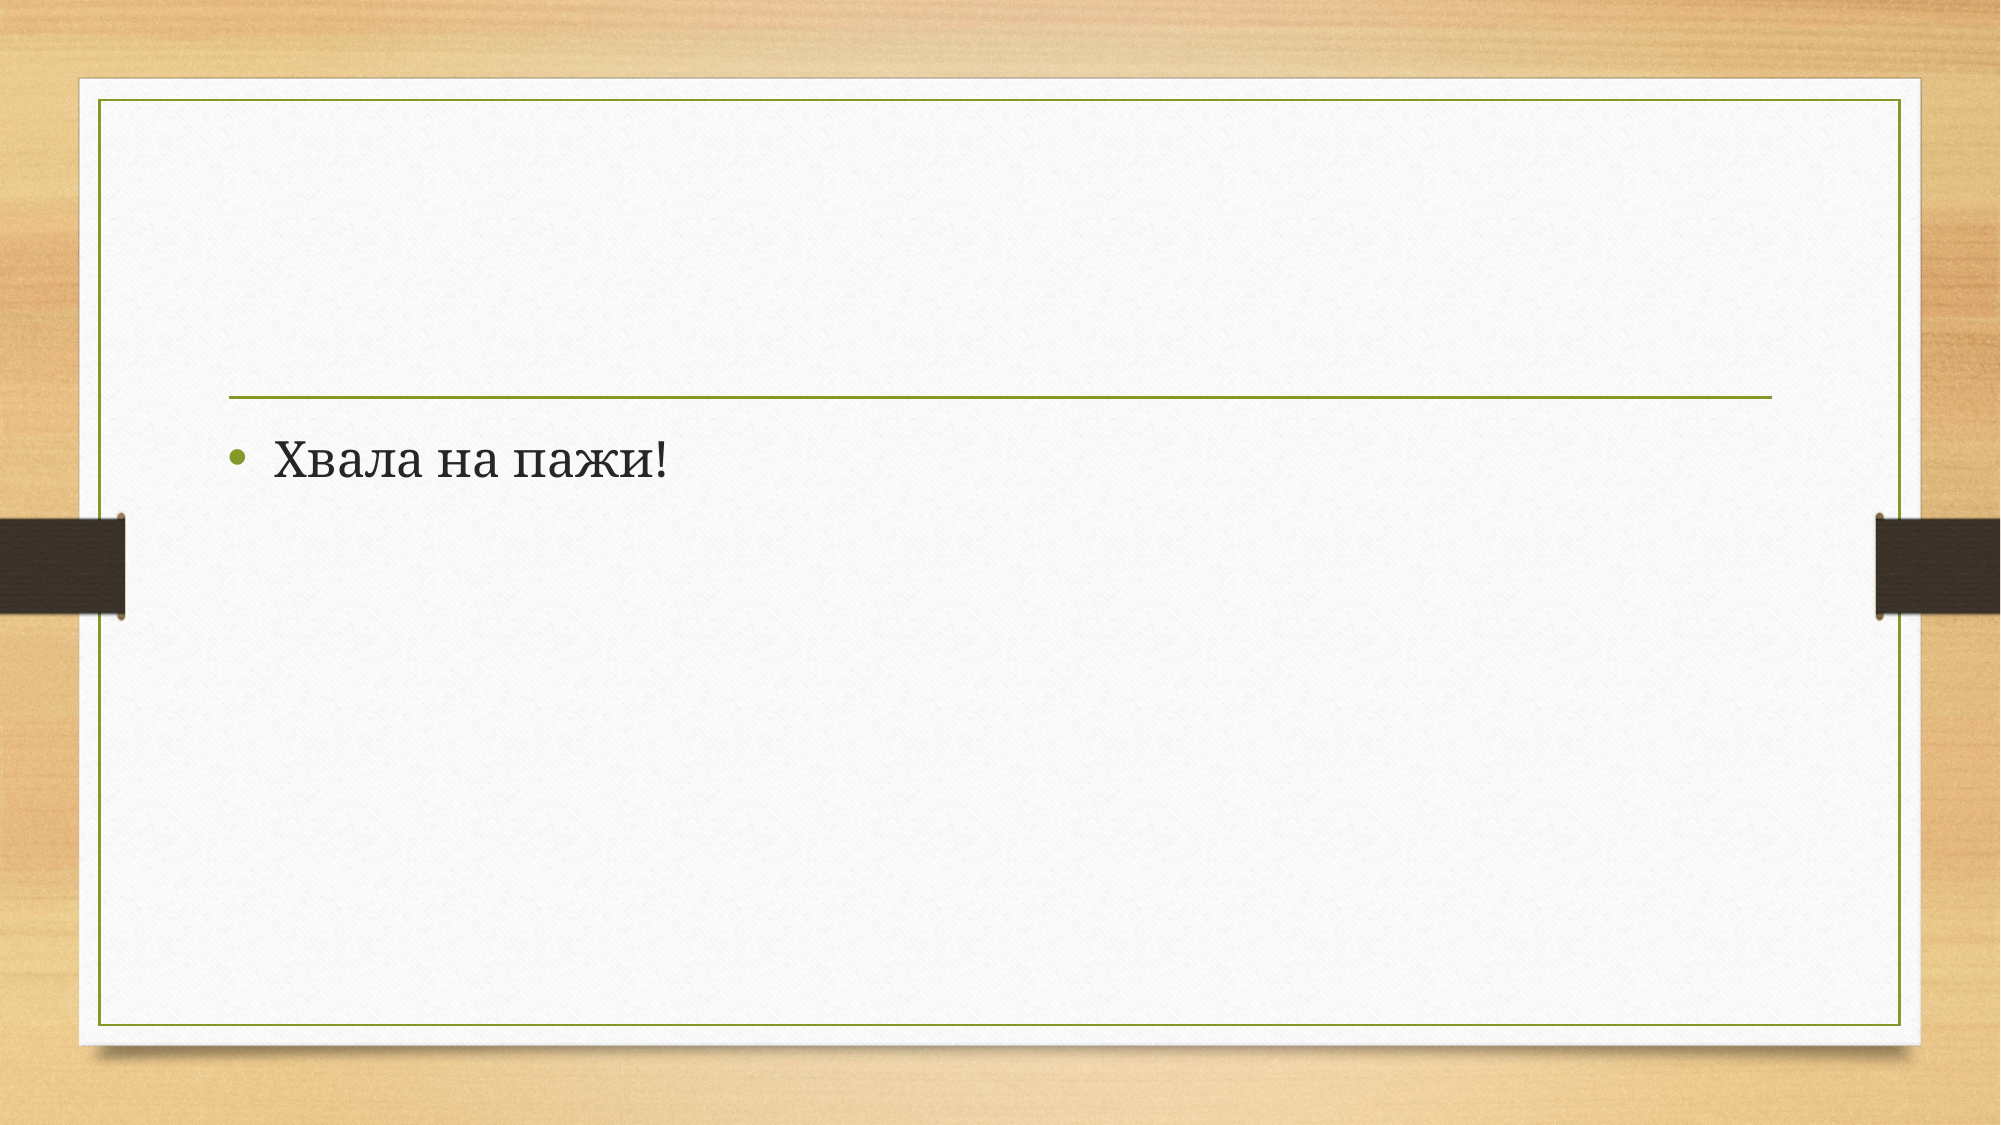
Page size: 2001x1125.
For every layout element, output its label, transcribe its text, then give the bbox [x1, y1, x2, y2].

picture [0, 0, 2001, 1125]
list Хвала на пажи! [212, 419, 1788, 964]
